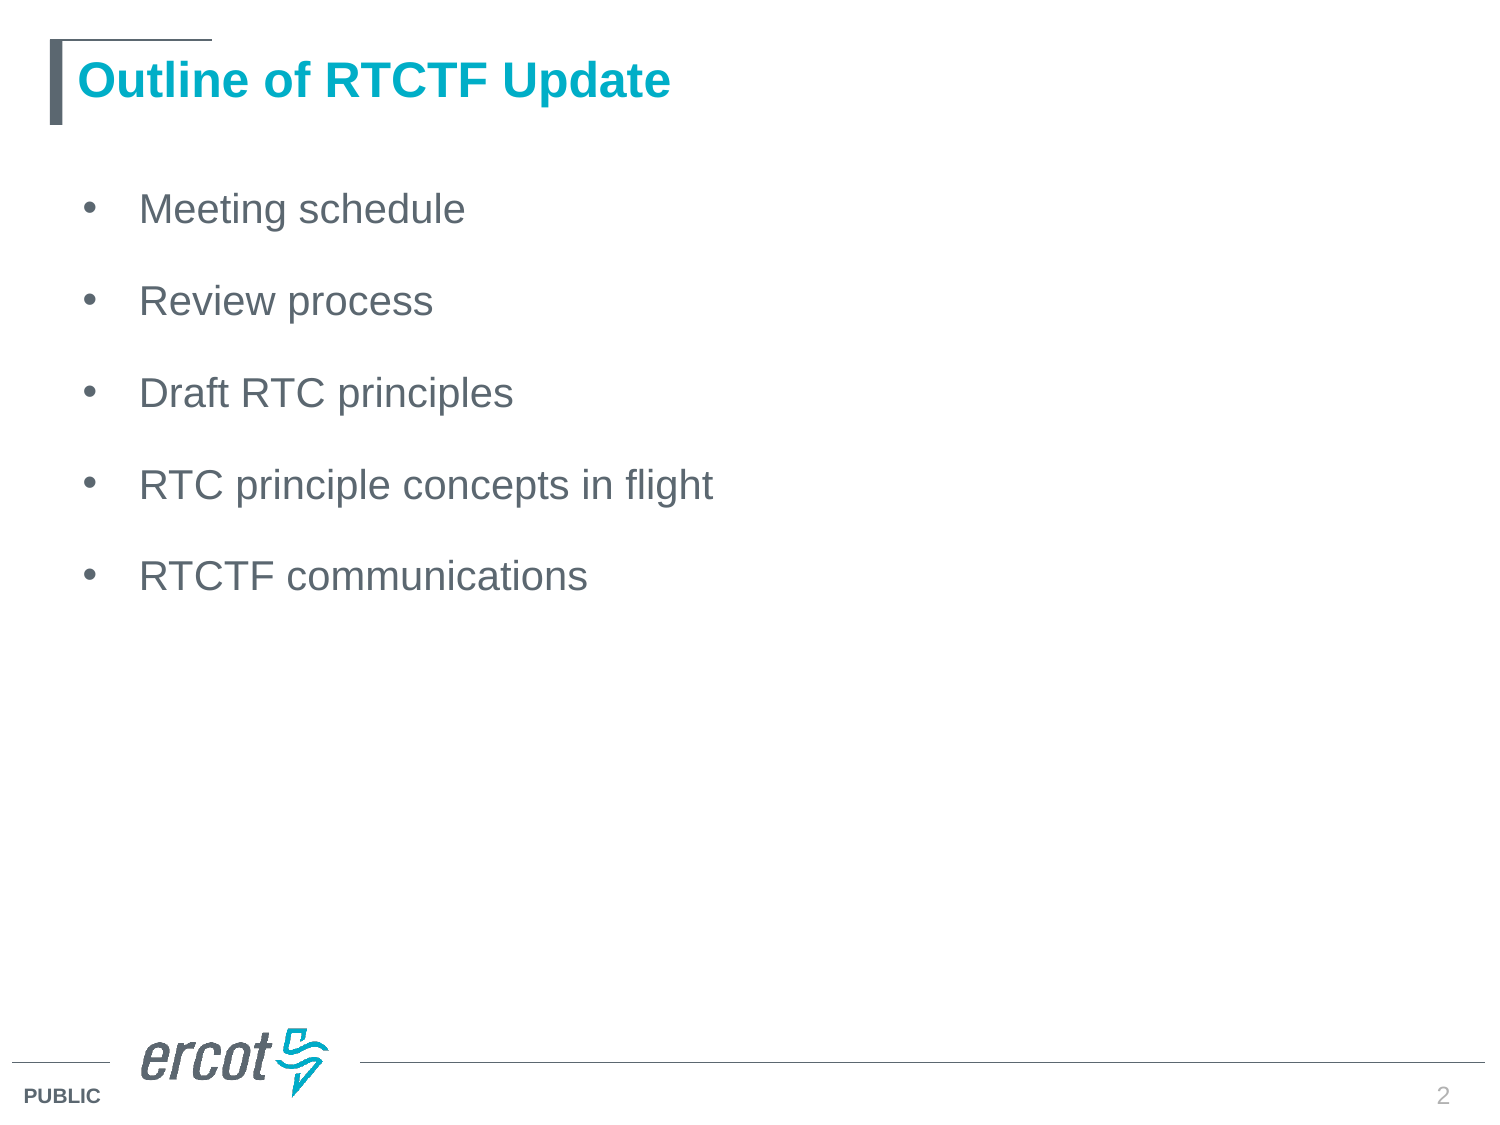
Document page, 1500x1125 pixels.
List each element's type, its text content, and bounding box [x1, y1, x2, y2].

list Meeting schedule Review process Draft RTC principles RTC principle concepts in flight RTCTF communications [67, 174, 1468, 1004]
title Outline of RTCTF Update [62, 39, 1450, 125]
picture [137, 1024, 332, 1100]
slide_number 2 [1400, 1076, 1488, 1113]
